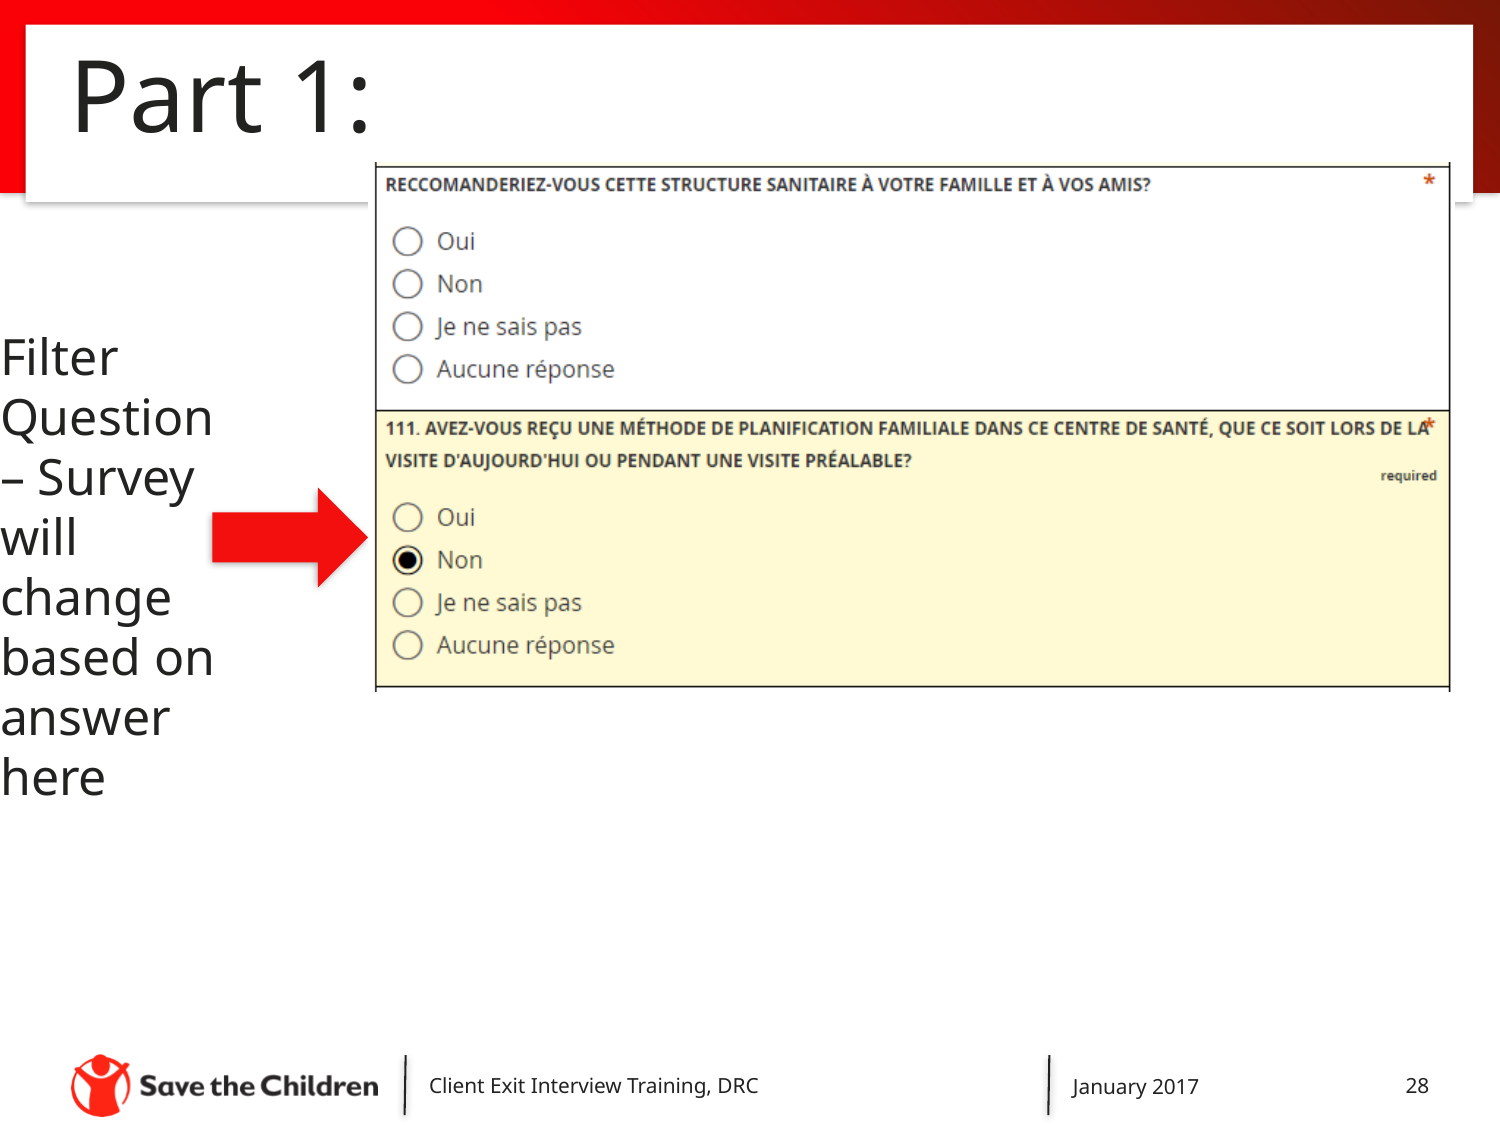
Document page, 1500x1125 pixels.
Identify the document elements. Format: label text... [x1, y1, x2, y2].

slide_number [1057, 1056, 1317, 1117]
slide_number 28 [1317, 1056, 1445, 1117]
footer Client Exit Interview Training, DRC [414, 1056, 1042, 1117]
picture [71, 1054, 378, 1117]
title Part 1: [69, 50, 1429, 273]
text_box Filter Question – Survey will change based on answer here [0, 325, 250, 806]
text_box [250, 486, 362, 589]
picture [367, 162, 1455, 692]
